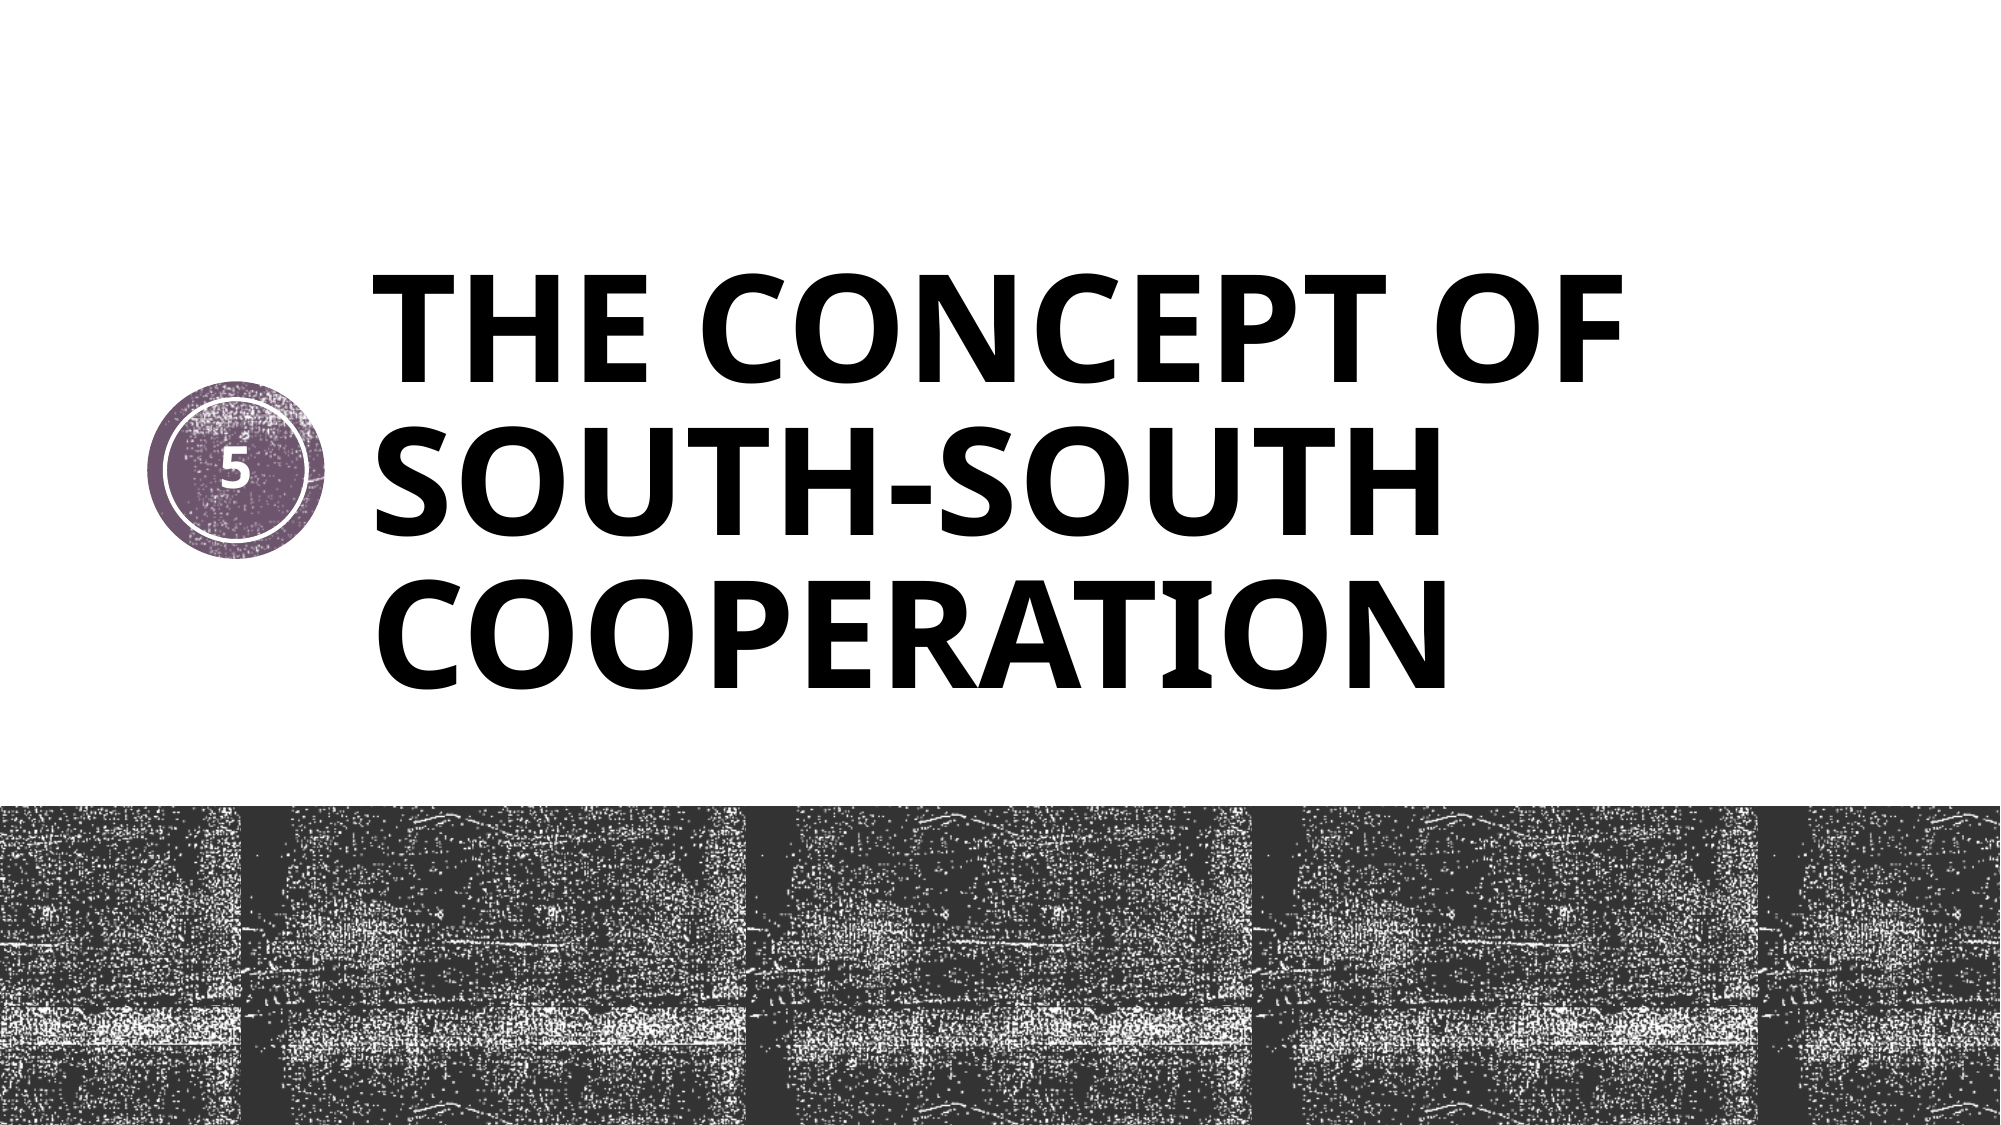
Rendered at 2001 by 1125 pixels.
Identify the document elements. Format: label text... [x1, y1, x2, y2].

slide_number 5 [138, 411, 334, 530]
title THE CONCEPT OF SOUTH-SOUTH COOPERATION [355, 201, 1878, 779]
